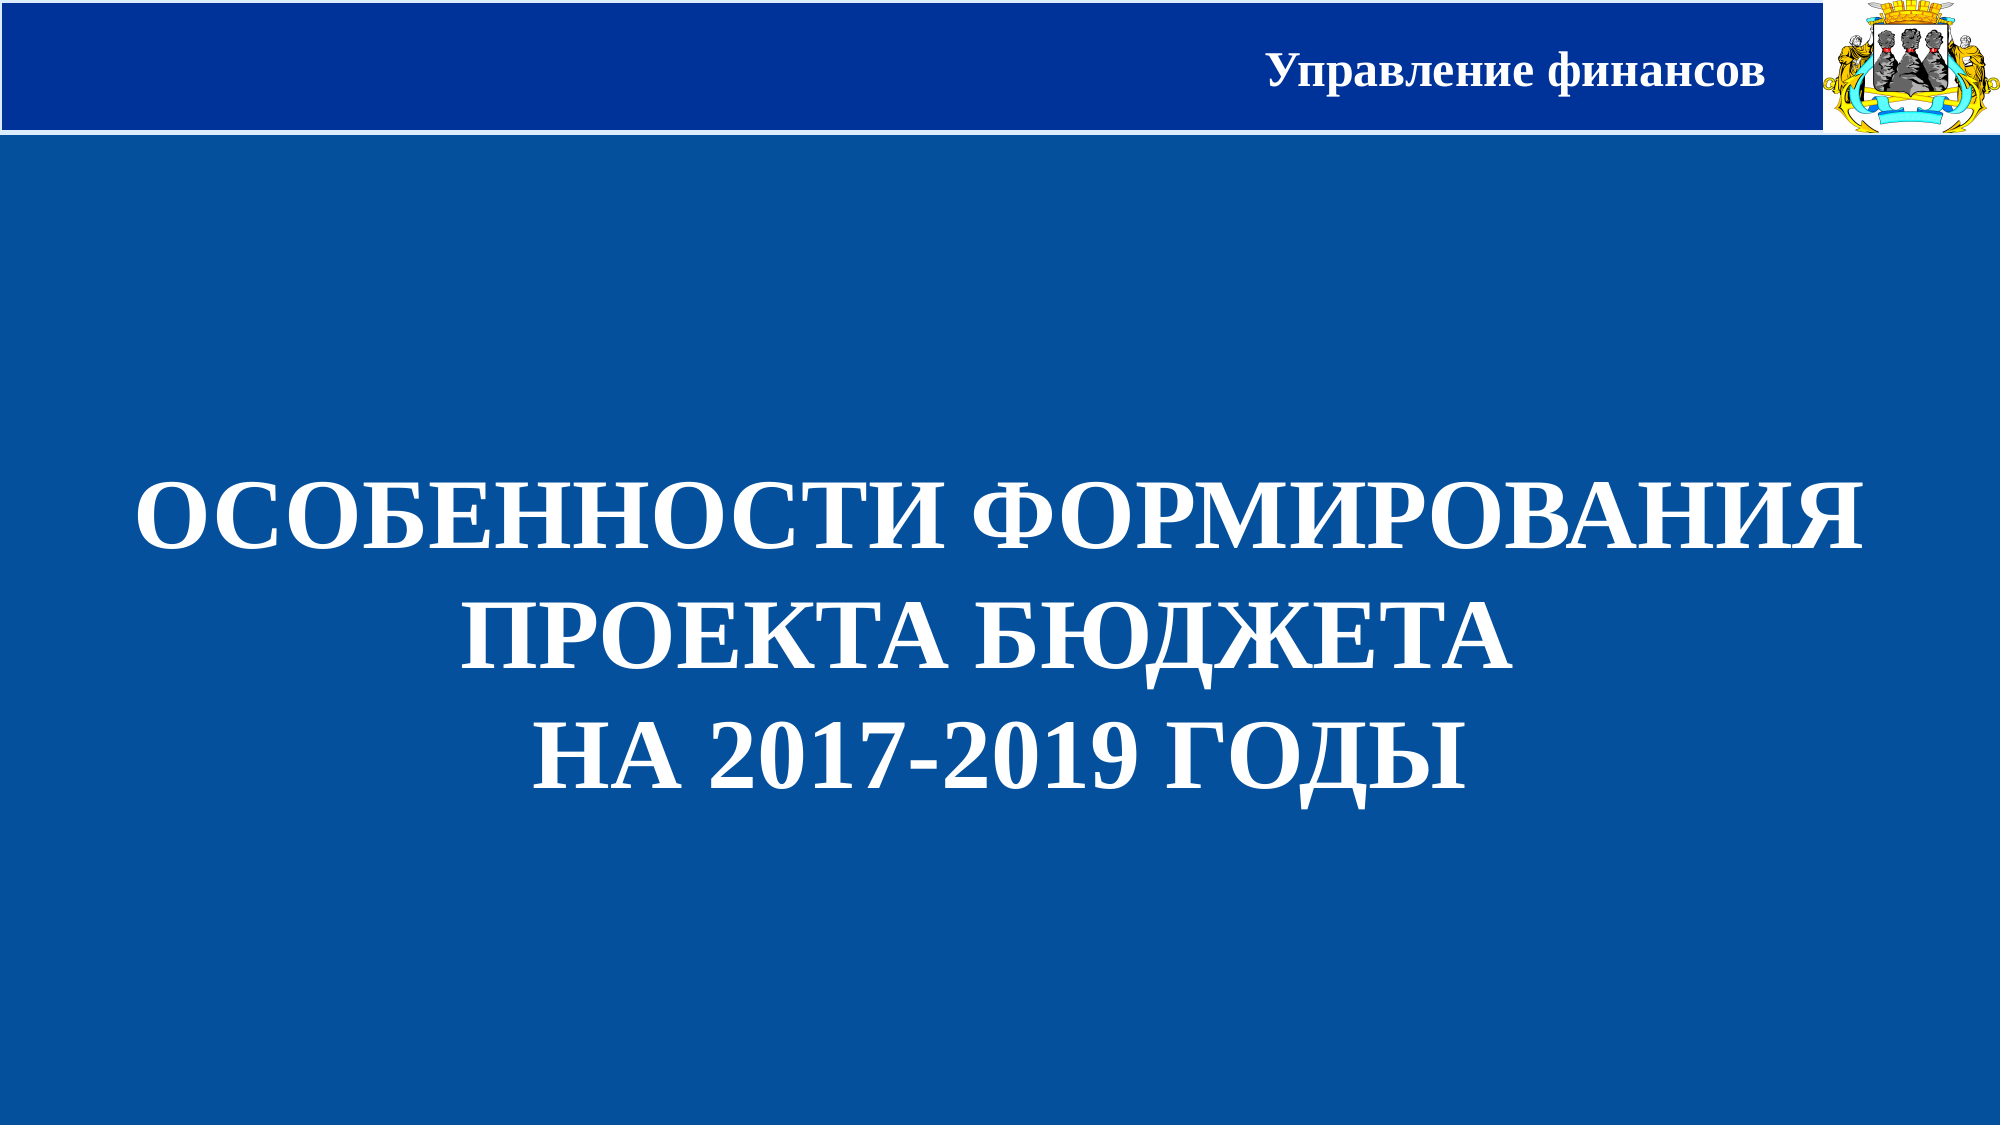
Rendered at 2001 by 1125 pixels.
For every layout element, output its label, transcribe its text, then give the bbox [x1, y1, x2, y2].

text_box Управление финансов [0, 0, 1823, 134]
title Особенности формирования проекта бюджета на 2017-2019 годы [0, 134, 2000, 1125]
picture [1823, 0, 2000, 134]
